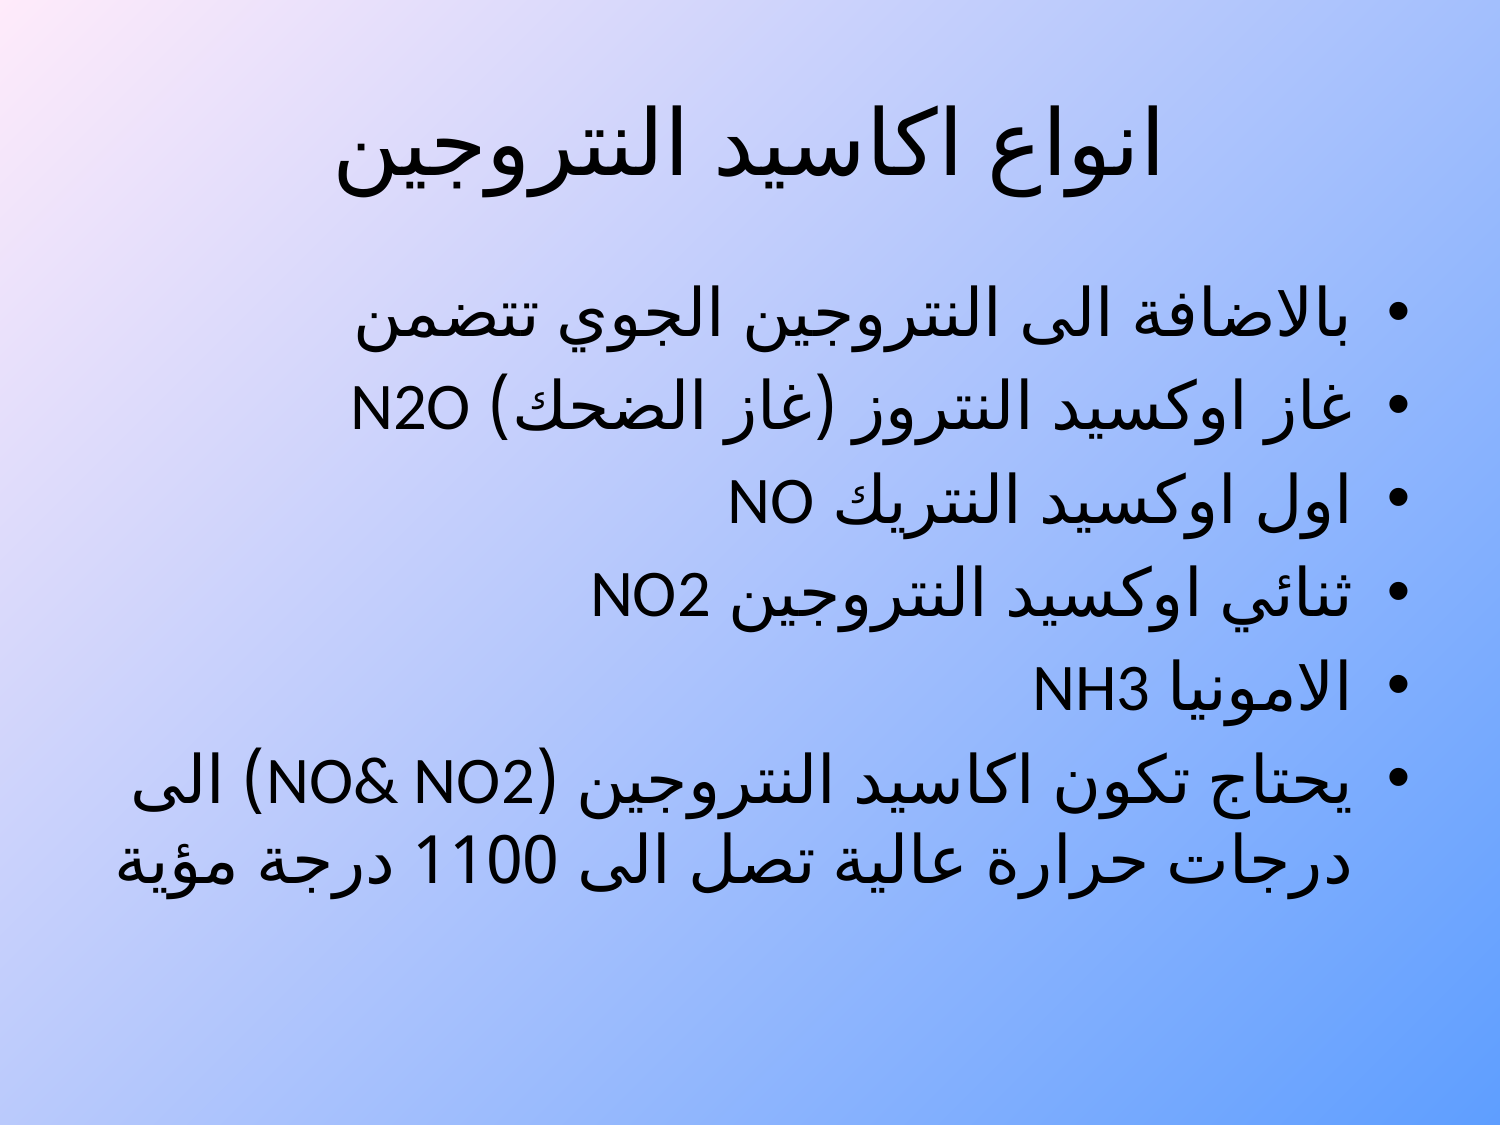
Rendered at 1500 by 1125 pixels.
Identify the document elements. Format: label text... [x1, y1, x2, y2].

list بالاضافة الى النتروجين الجوي تتضمن غاز اوكسيد النتروز (غاز الضحك) N2O اول اوكسيد النتريك NO ثنائي اوكسيد النتروجين NO2 الامونيا NH3 يحتاج تكون اكاسيد النتروجين (NO& NO2) الى درجات حرارة عالية تصل الى 1100 درجة مؤية [75, 262, 1425, 1005]
title انواع اكاسيد النتروجين [75, 45, 1425, 233]
